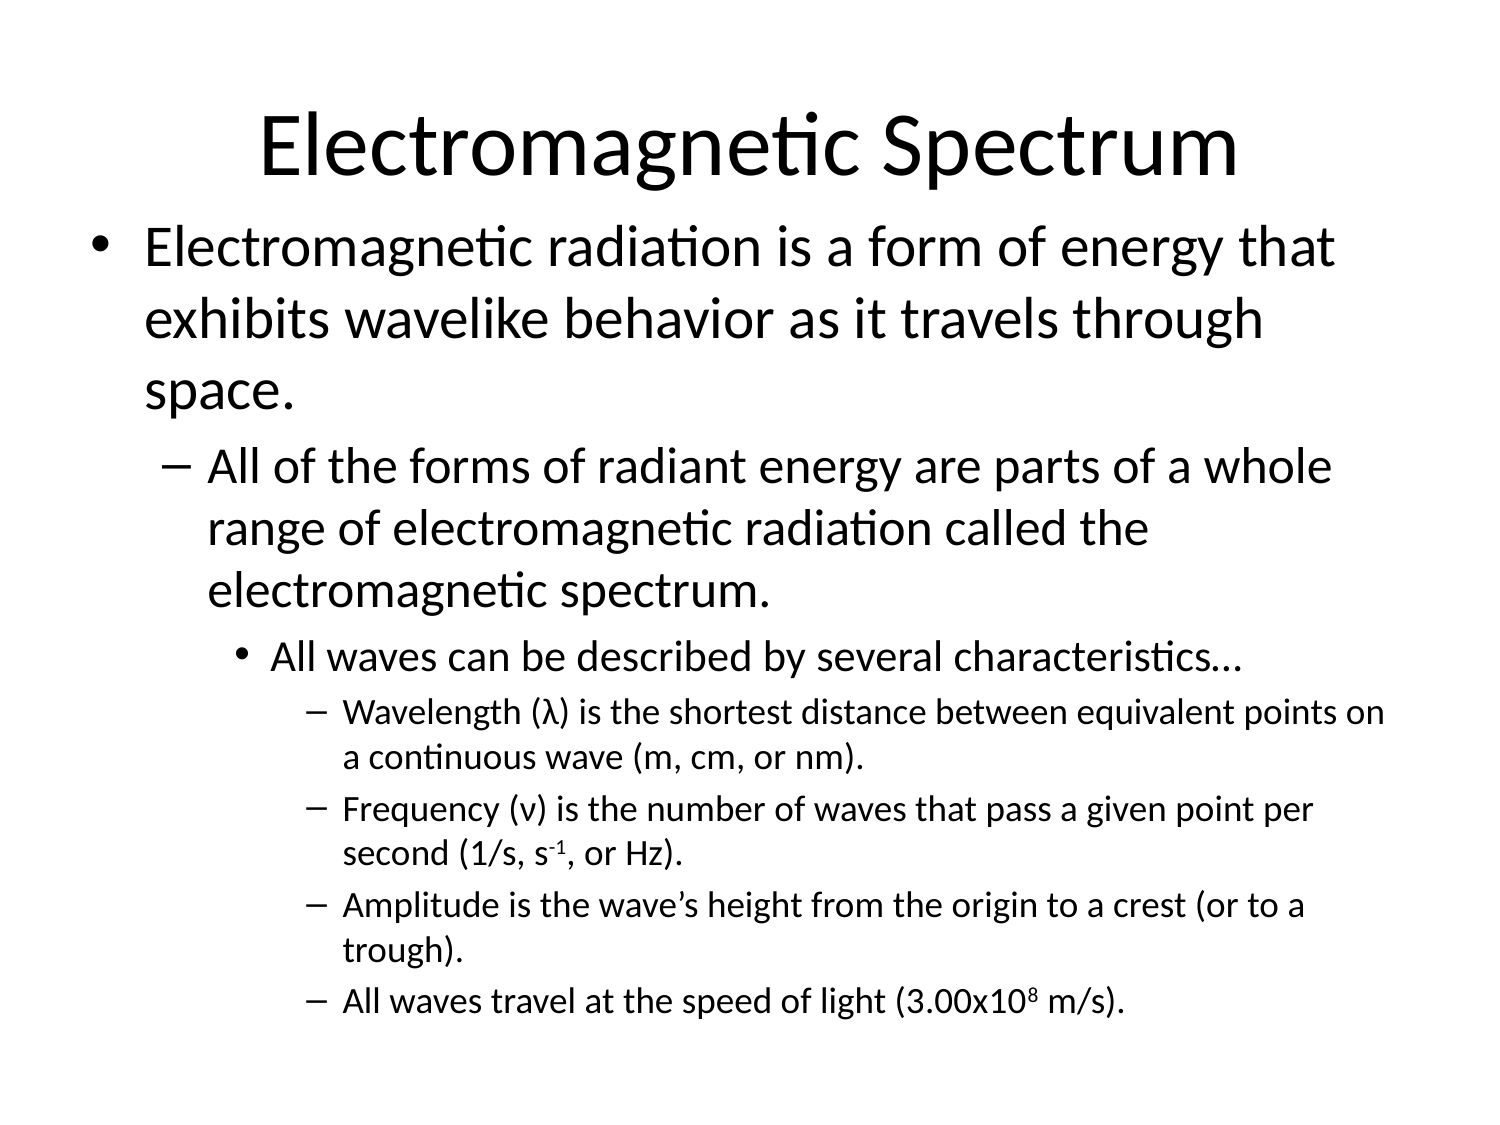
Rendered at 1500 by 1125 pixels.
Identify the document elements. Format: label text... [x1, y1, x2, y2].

list Electromagnetic radiation is a form of energy that exhibits wavelike behavior as it travels through space. All of the forms of radiant energy are parts of a whole range of electromagnetic radiation called the electromagnetic spectrum. All waves can be described by several characteristics… Wavelength (λ) is the shortest distance between equivalent points on a continuous wave (m, cm, or nm). Frequency (ν) is the number of waves that pass a given point per second (1/s, s-1, or Hz). Amplitude is the wave’s height from the origin to a crest (or to a trough). All waves travel at the speed of light (3.00x108 m/s). [75, 200, 1425, 1038]
title Electromagnetic Spectrum [75, 45, 1425, 200]
